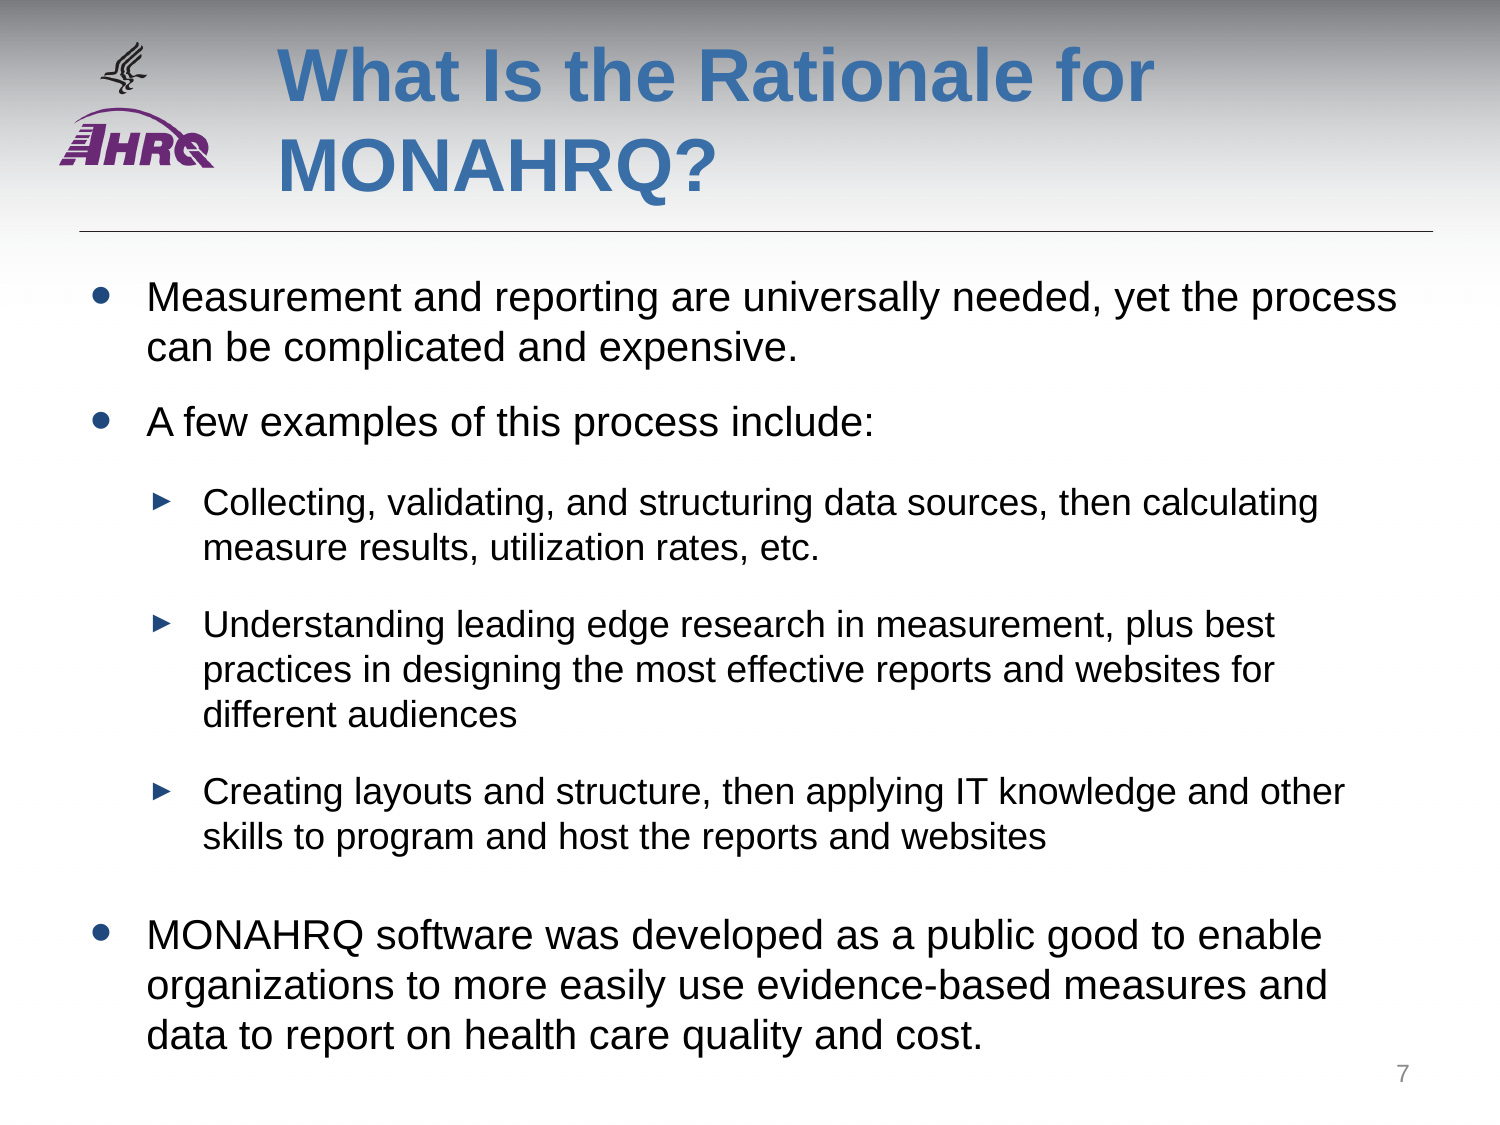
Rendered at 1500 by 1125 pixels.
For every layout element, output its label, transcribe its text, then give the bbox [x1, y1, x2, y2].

picture [0, 0, 1500, 1125]
slide_number 7 [1074, 1042, 1425, 1103]
title What Is the Rationale for MONAHRQ? [262, 45, 1488, 188]
list Measurement and reporting are universally needed, yet the process can be complicated and expensive. A few examples of this process include: Collecting, validating, and structuring data sources, then calculating measure results, utilization rates, etc. Understanding leading edge research in measurement, plus best practices in designing the most effective reports and websites for different audiences Creating layouts and structure, then applying IT knowledge and other skills to program and host the reports and websites MONAHRQ software was developed as a public good to enable organizations to more easily use evidence-based measures and data to report on health care quality and cost. [75, 262, 1425, 1005]
